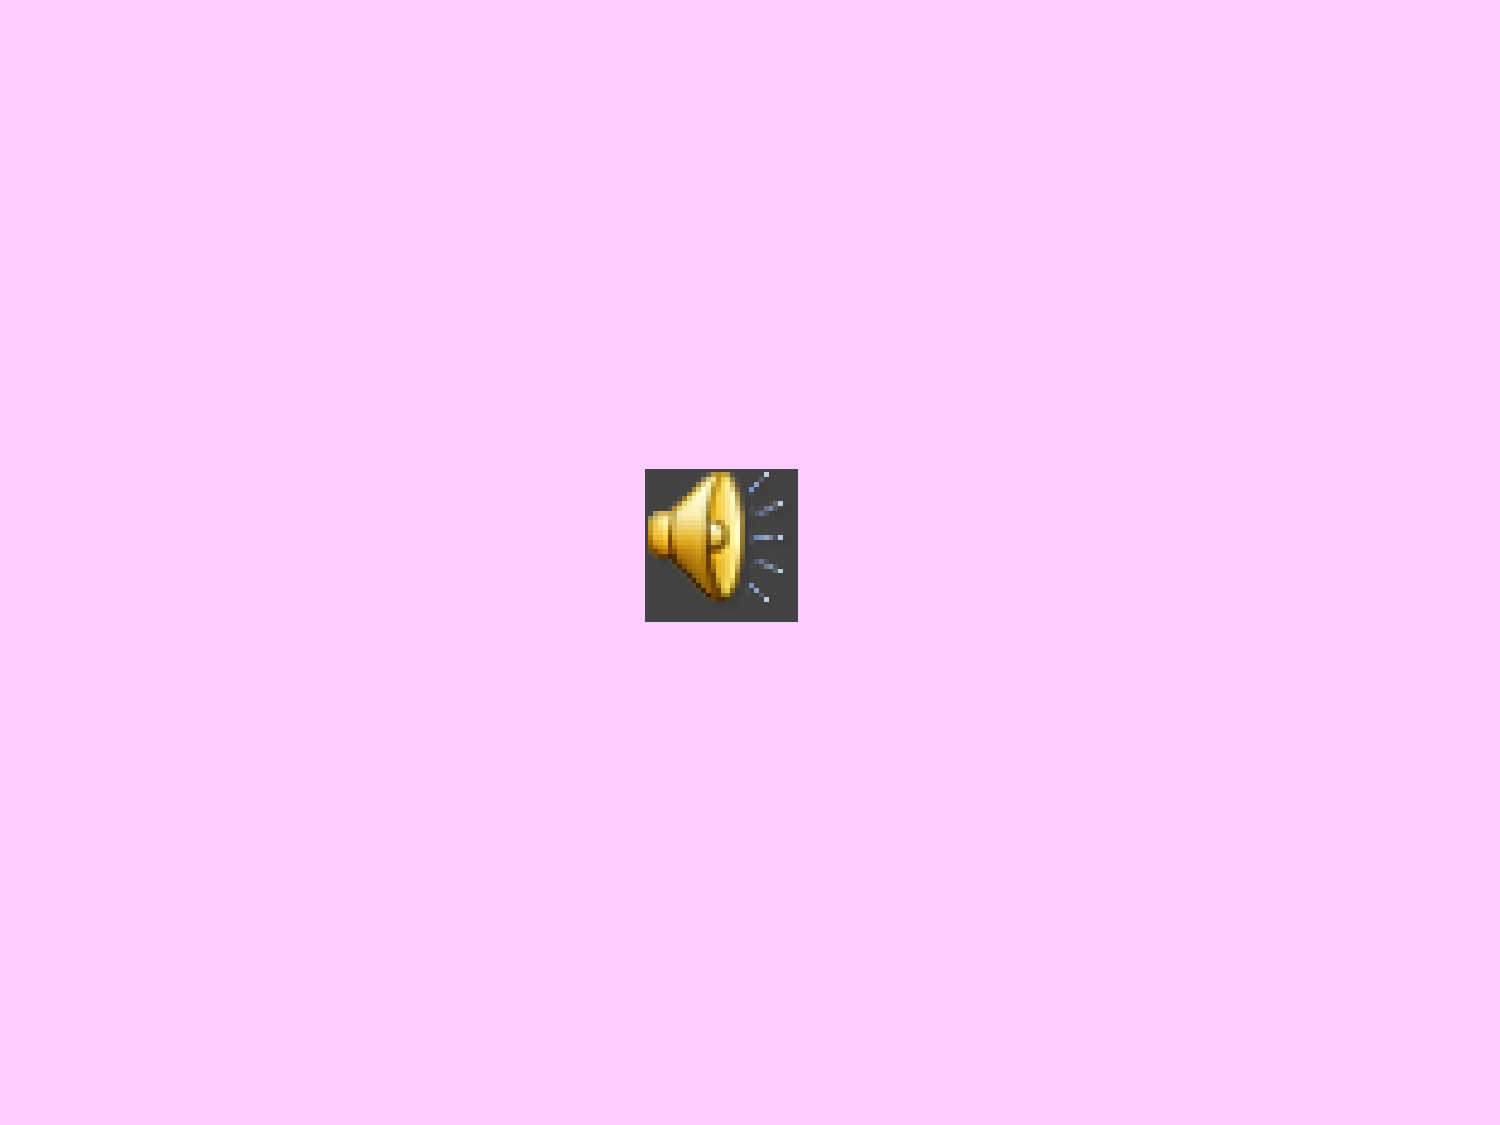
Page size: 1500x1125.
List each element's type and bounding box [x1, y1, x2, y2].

list [643, 467, 799, 624]
